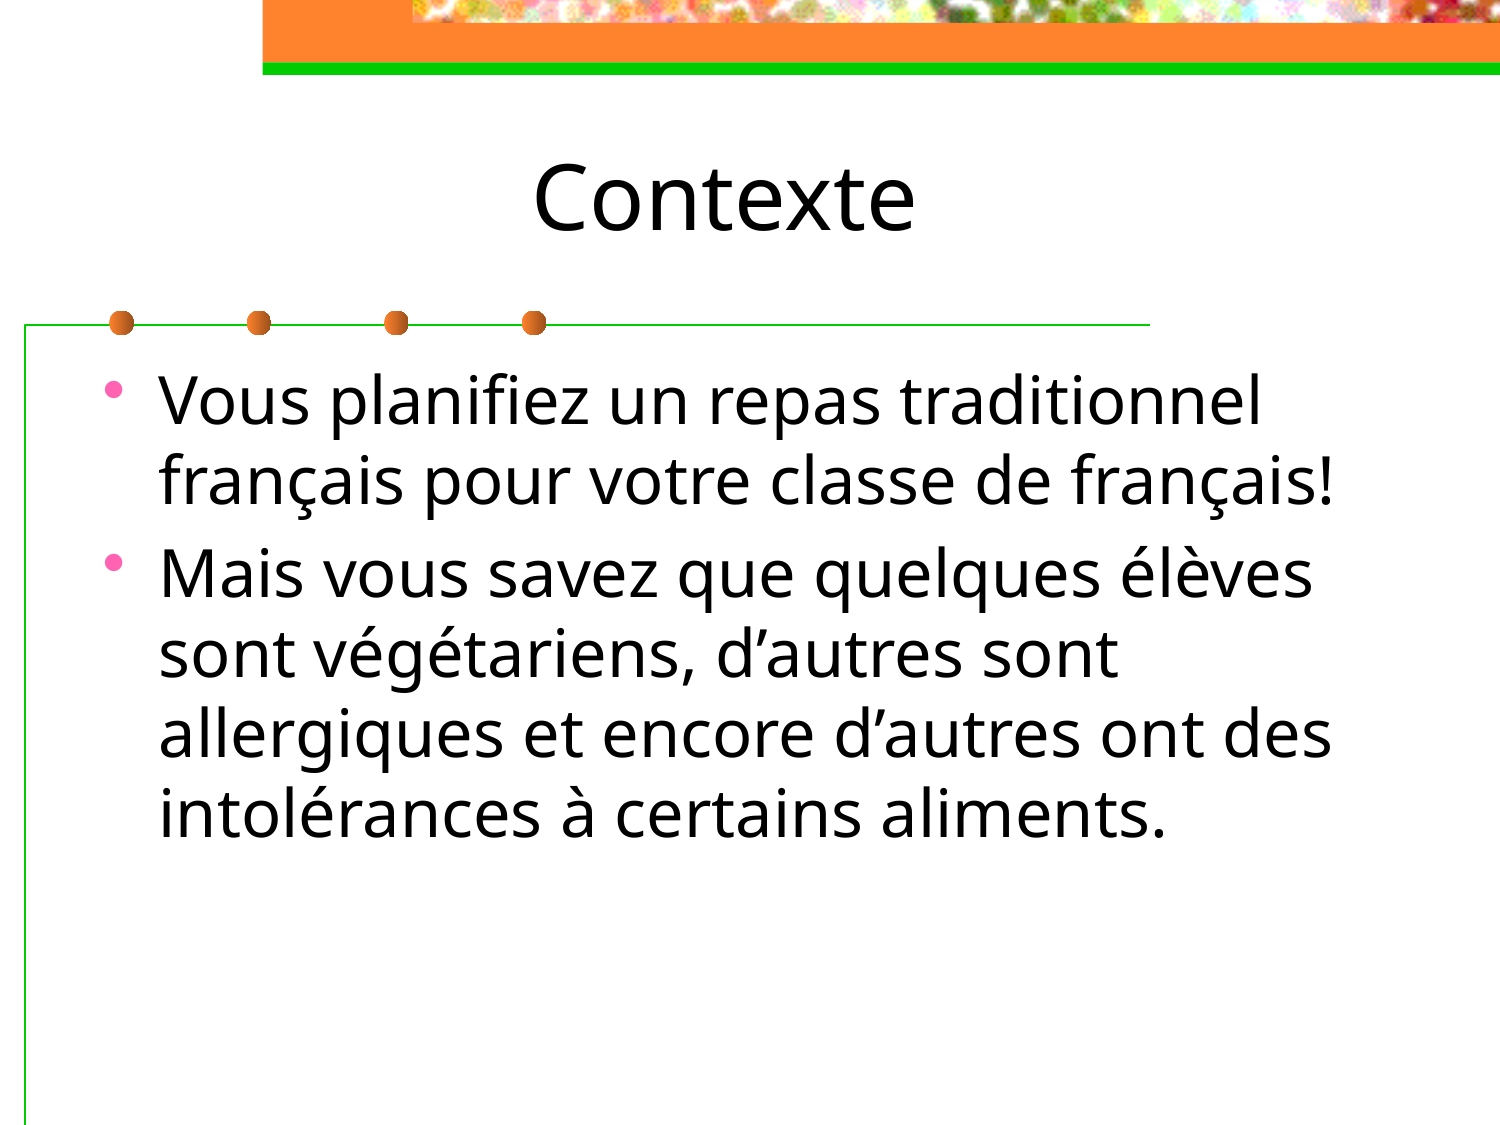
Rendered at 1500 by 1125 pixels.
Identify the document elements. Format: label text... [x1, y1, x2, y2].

title Contexte [87, 99, 1363, 288]
list Vous planifiez un repas traditionnel français pour votre classe de français! Mais vous savez que quelques élèves sont végétariens, d’autres sont allergiques et encore d’autres ont des intolérances à certains aliments. [87, 350, 1363, 1025]
picture [412, 0, 1500, 23]
